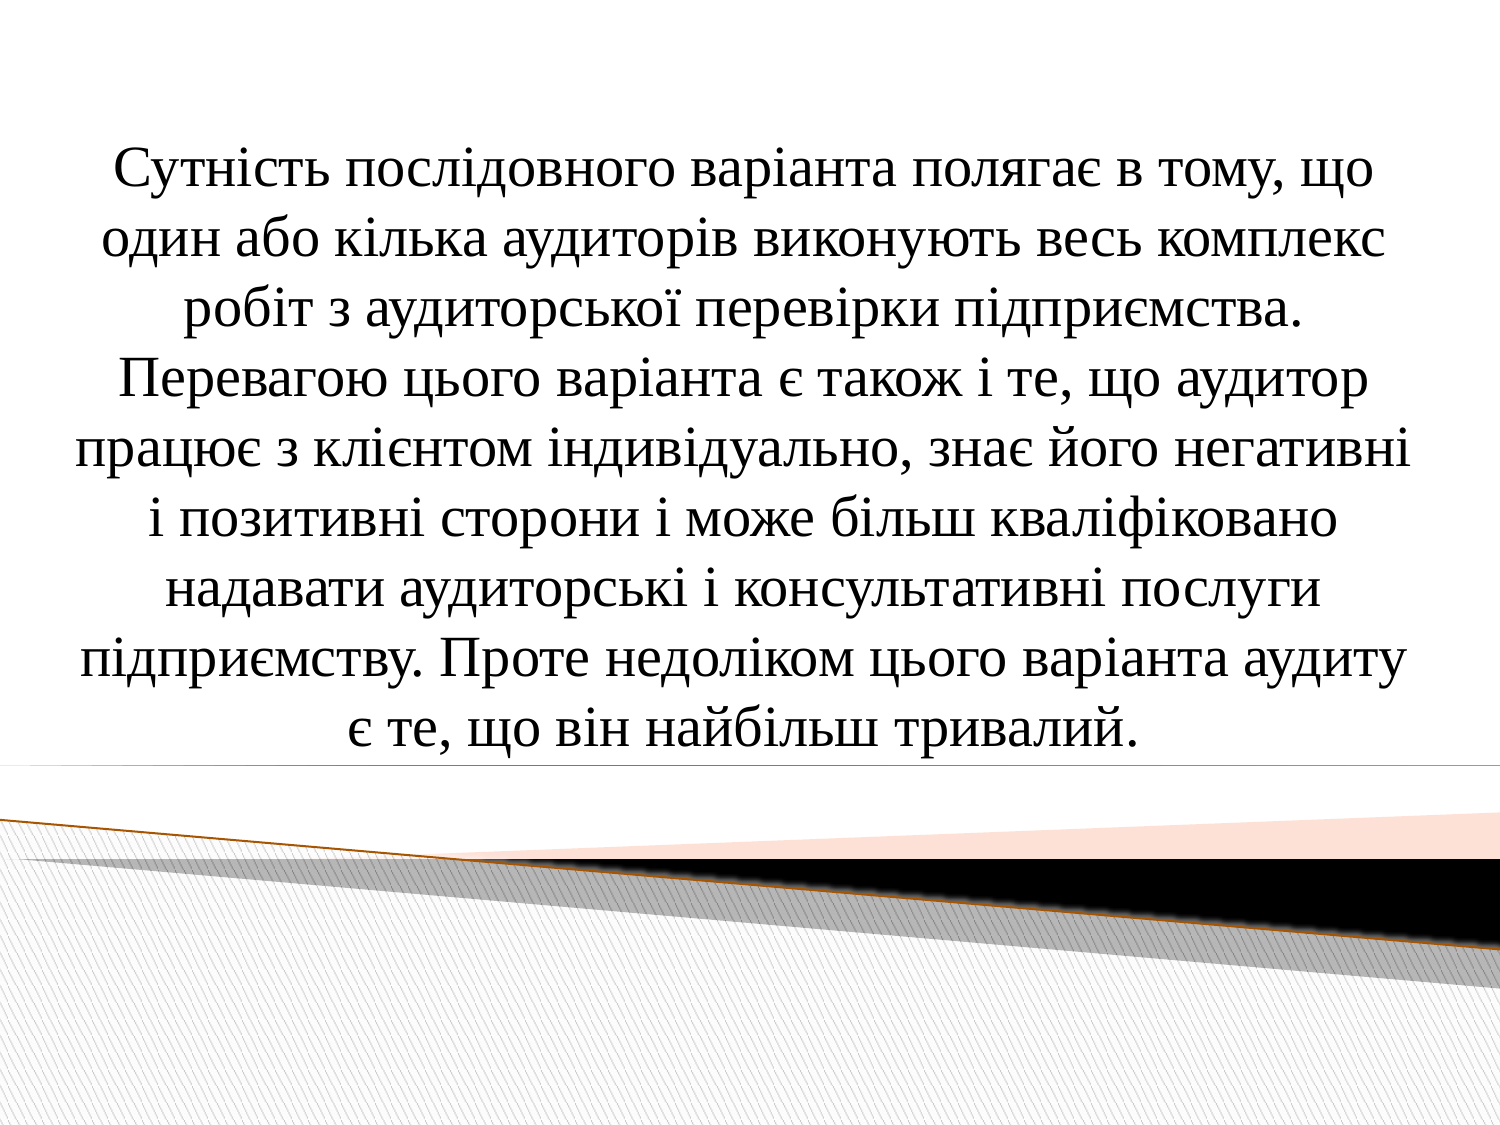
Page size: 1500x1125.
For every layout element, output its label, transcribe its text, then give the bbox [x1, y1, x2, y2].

text_box Сутність послідовного варіанта полягає в тому, що один або кілька аудиторів виконують весь комплекс робіт з аудиторської перевірки підприємства. Перевагою цього варіанта є також і те, що аудитор працює з клієнтом індивідуально, знає його негативні і позитивні сторони і може більш кваліфіковано надавати аудиторські і консультативні послуги підприємству. Проте недоліком цього варіанта аудиту є те, що він найбільш тривалий. [58, 120, 1430, 766]
